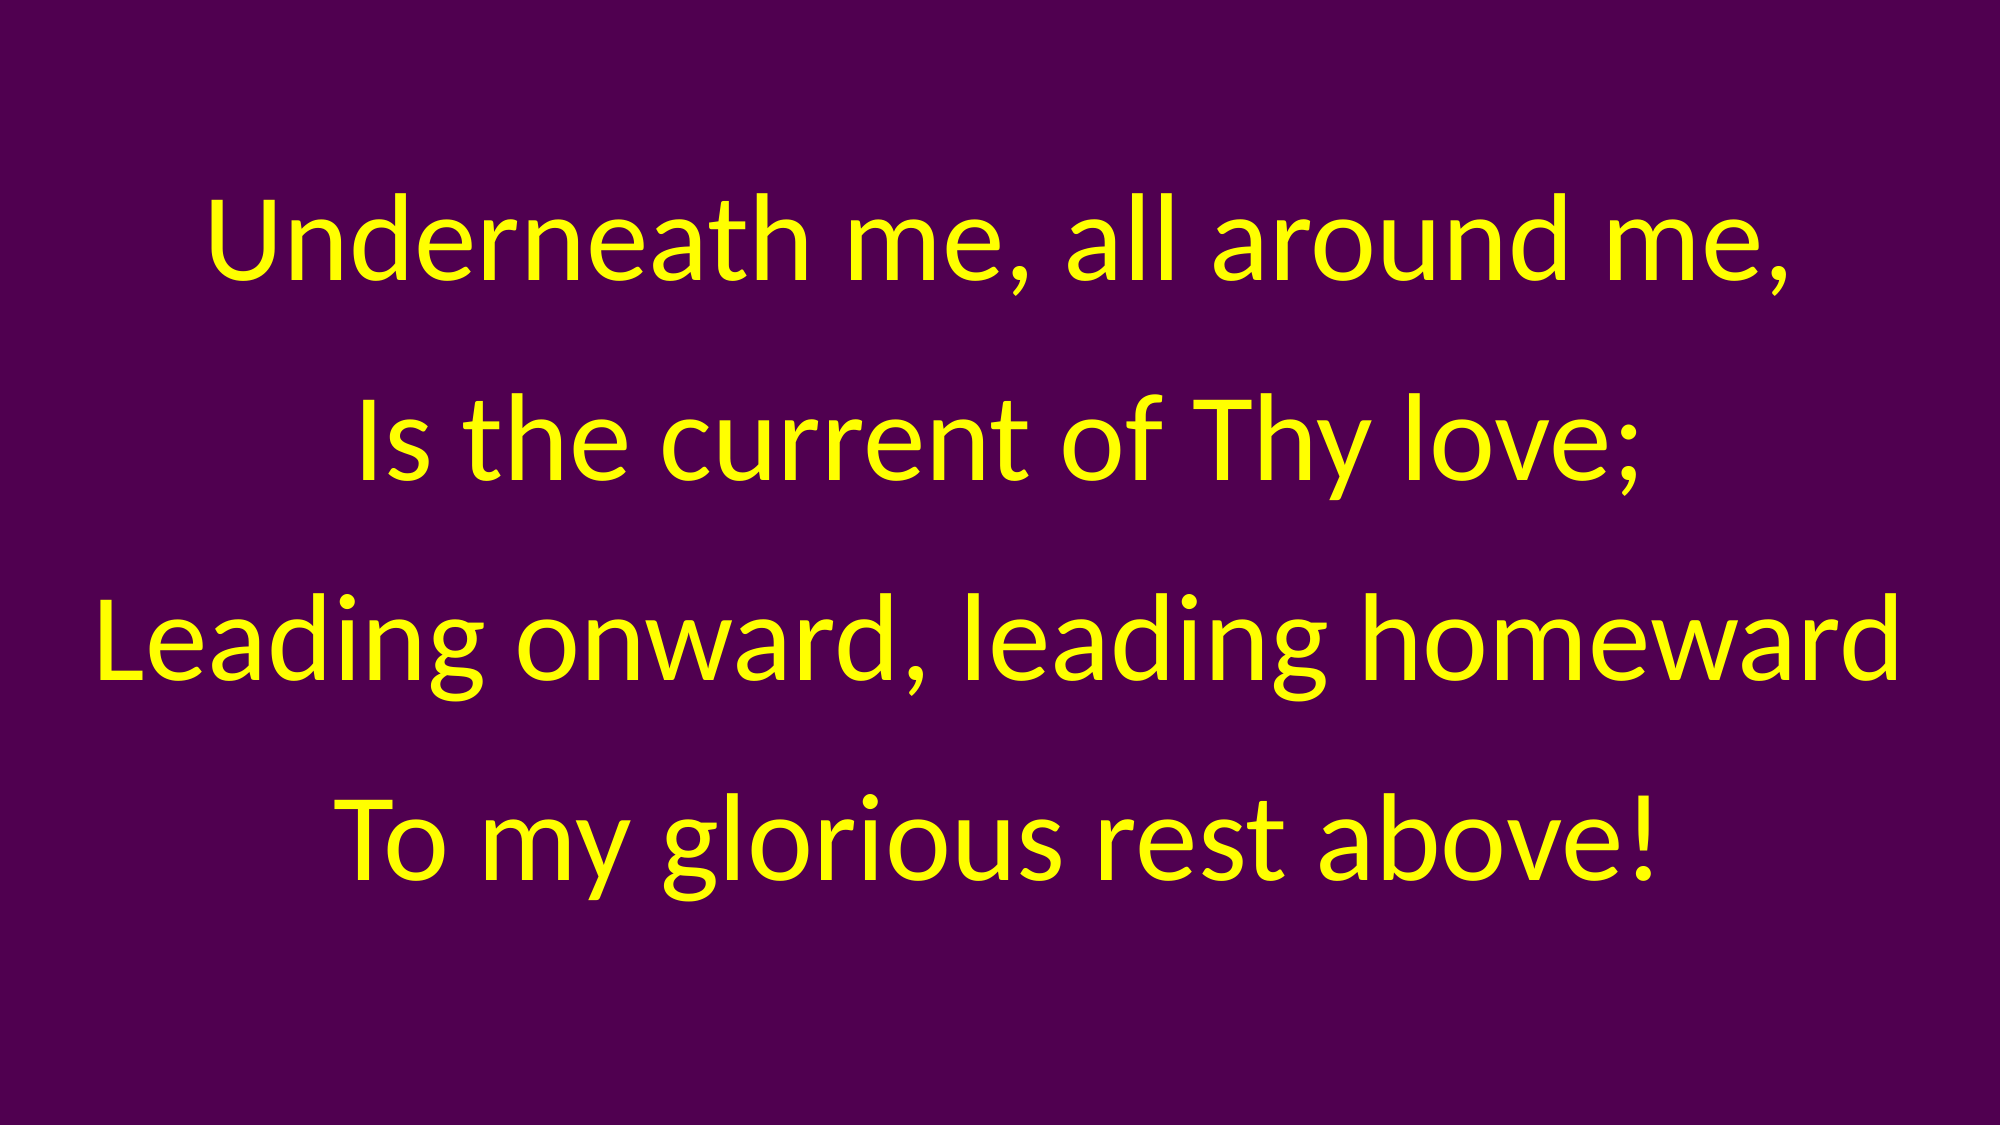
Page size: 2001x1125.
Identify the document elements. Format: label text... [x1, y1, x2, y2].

text_box Underneath me, all around me, Is the current of Thy love; Leading onward, leading homeward To my glorious rest above! [0, 148, 2000, 914]
